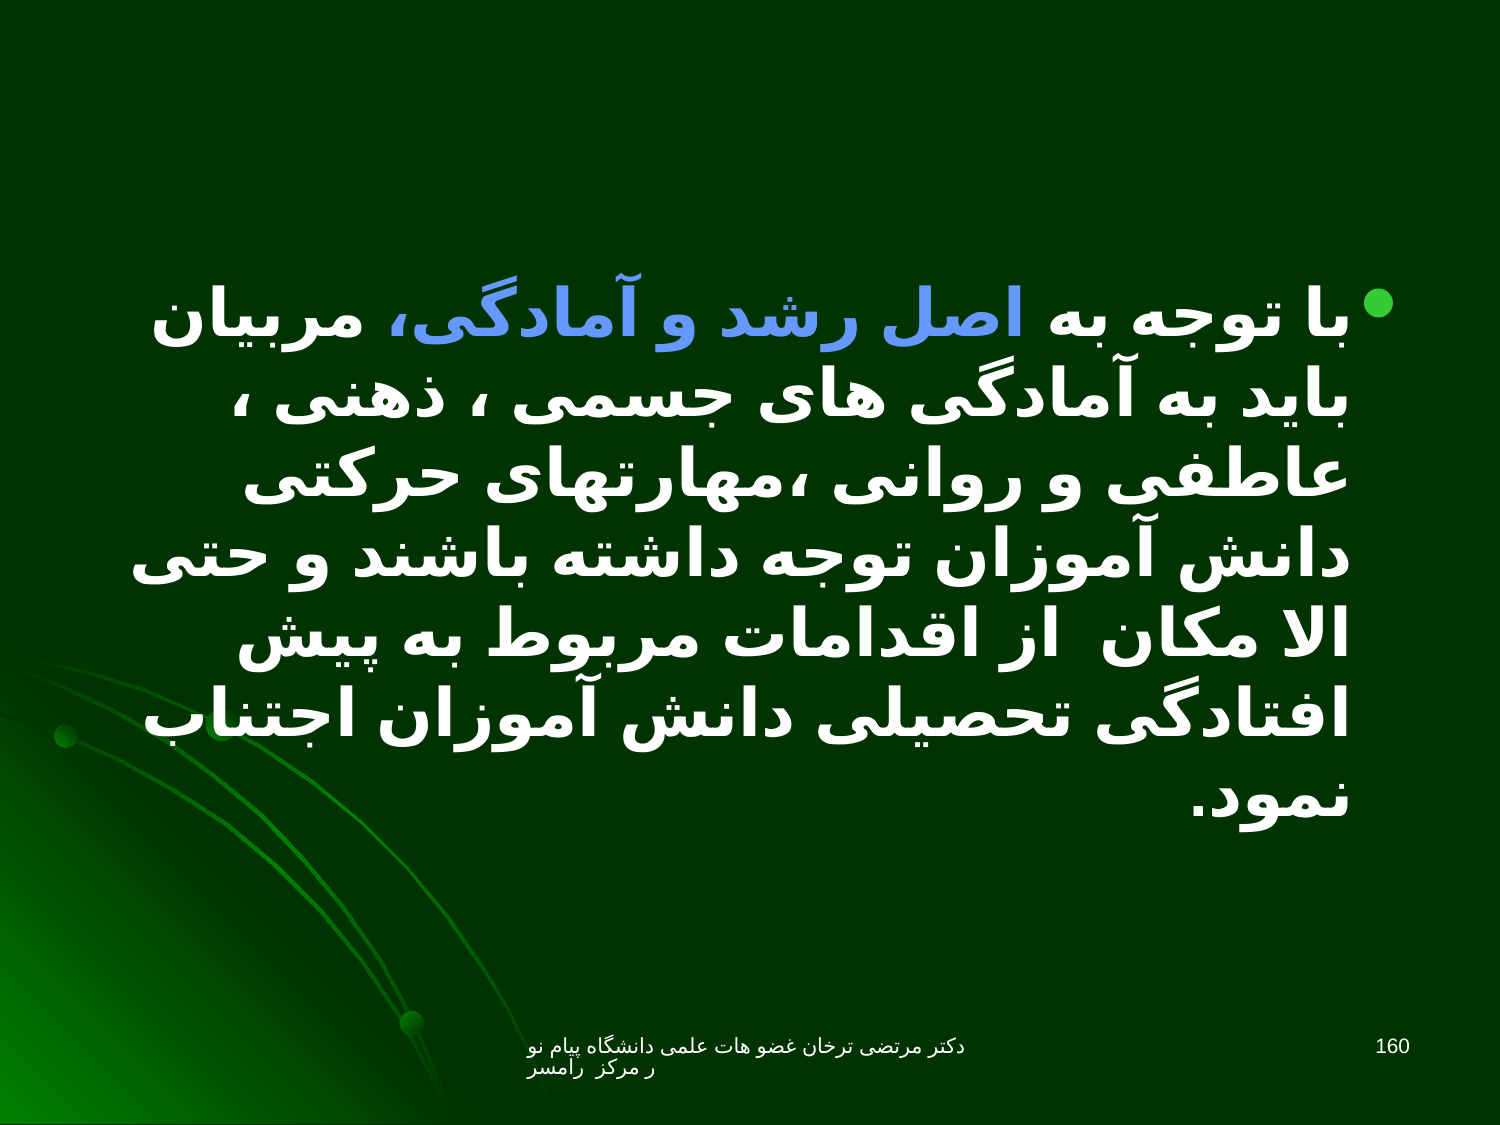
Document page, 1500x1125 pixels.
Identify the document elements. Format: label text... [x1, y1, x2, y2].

list با توجه به اصل رشد و آمادگی، مربیان باید به آمادگی های جسمی ، ذهنی ، عاطفی و روانی ،مهارتهای حرکتی دانش آموزان توجه داشته باشند و حتی الا مکان از اقدامات مربوط به پیش افتادگی تحصیلی دانش آموزان اجتناب نمود. [74, 262, 1426, 1006]
slide_number 160 [1074, 1024, 1426, 1101]
footer دکتر مرتضی ترخان غضو هات علمی دانشگاه پیام نور مرکز رامسر [512, 1024, 988, 1101]
